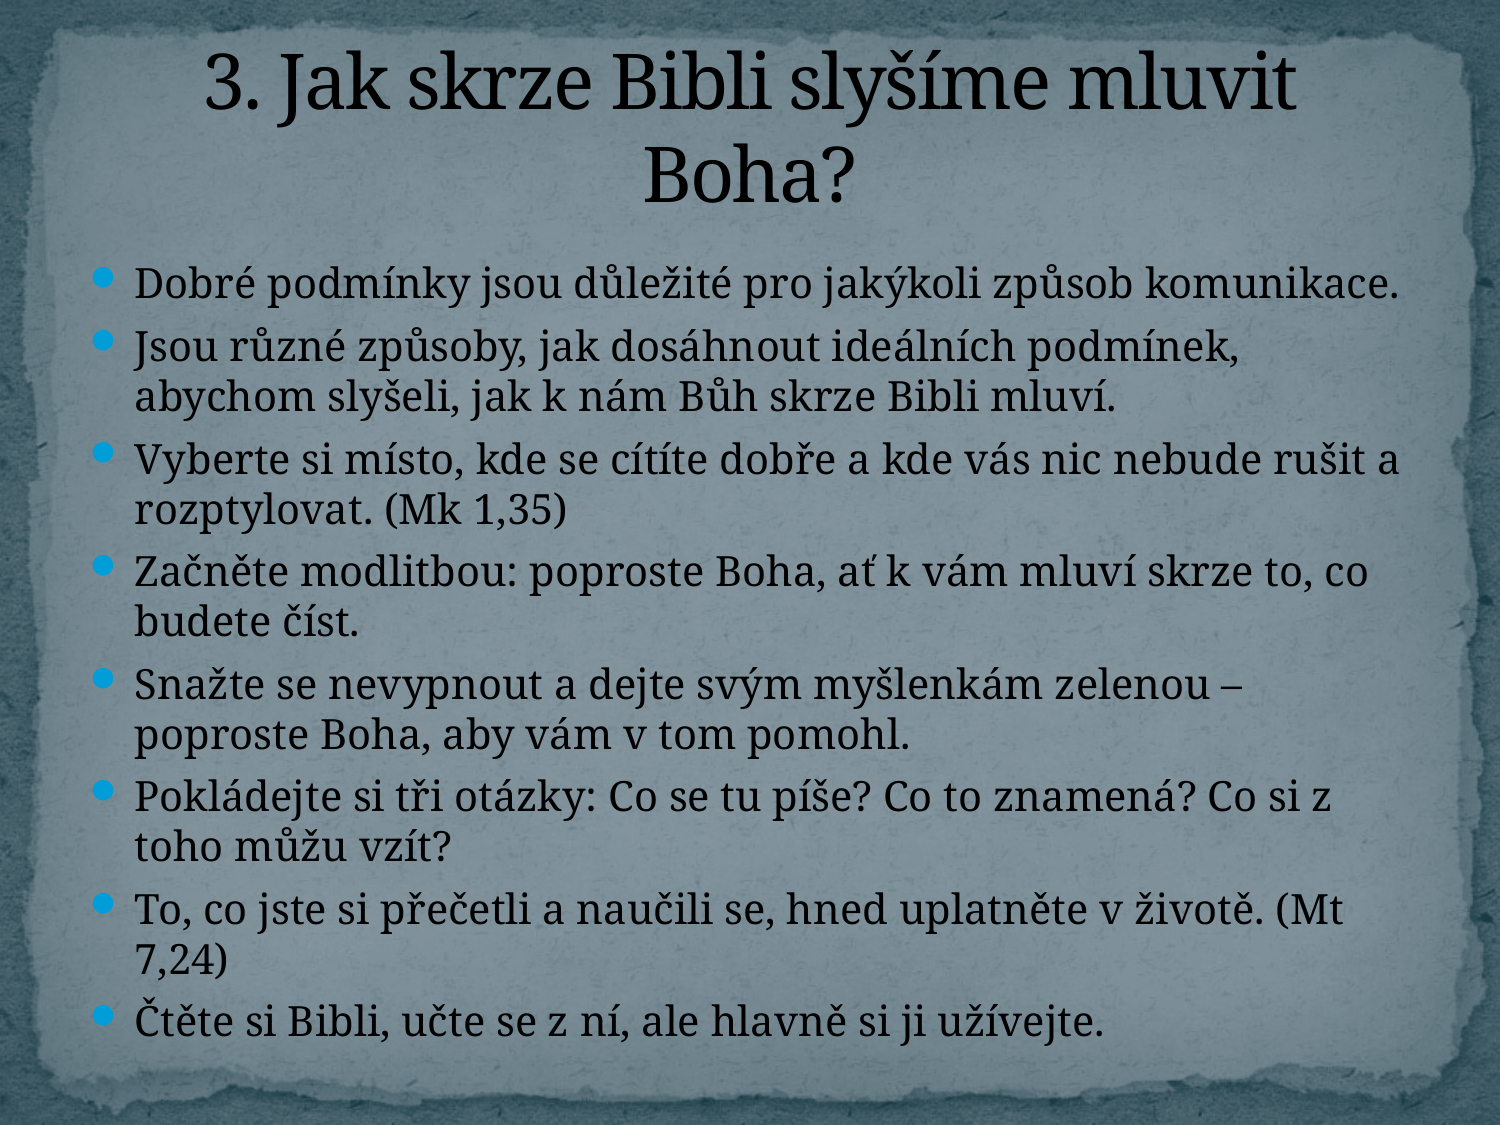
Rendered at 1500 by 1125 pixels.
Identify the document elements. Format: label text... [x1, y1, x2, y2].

title 3. Jak skrze Bibli slyšíme mluvit Boha? [74, 24, 1425, 225]
list Dobré podmínky jsou důležité pro jakýkoli způsob komunikace. Jsou různé způsoby, jak dosáhnout ideálních podmínek, abychom slyšeli, jak k nám Bůh skrze Bibli mluví. Vyberte si místo, kde se cítíte dobře a kde vás nic nebude rušit a rozptylovat. (Mk 1,35) Začněte modlitbou: poproste Boha, ať k vám mluví skrze to, co budete číst. Snažte se nevypnout a dejte svým myšlenkám zelenou – poproste Boha, aby vám v tom pomohl. Pokládejte si tři otázky: Co se tu píše? Co to znamená? Co si z toho můžu vzít? To, co jste si přečetli a naučili se, hned uplatněte v životě. (Mt 7,24) Čtěte si Bibli, učte se z ní, ale hlavně si ji užívejte. [75, 249, 1425, 1000]
